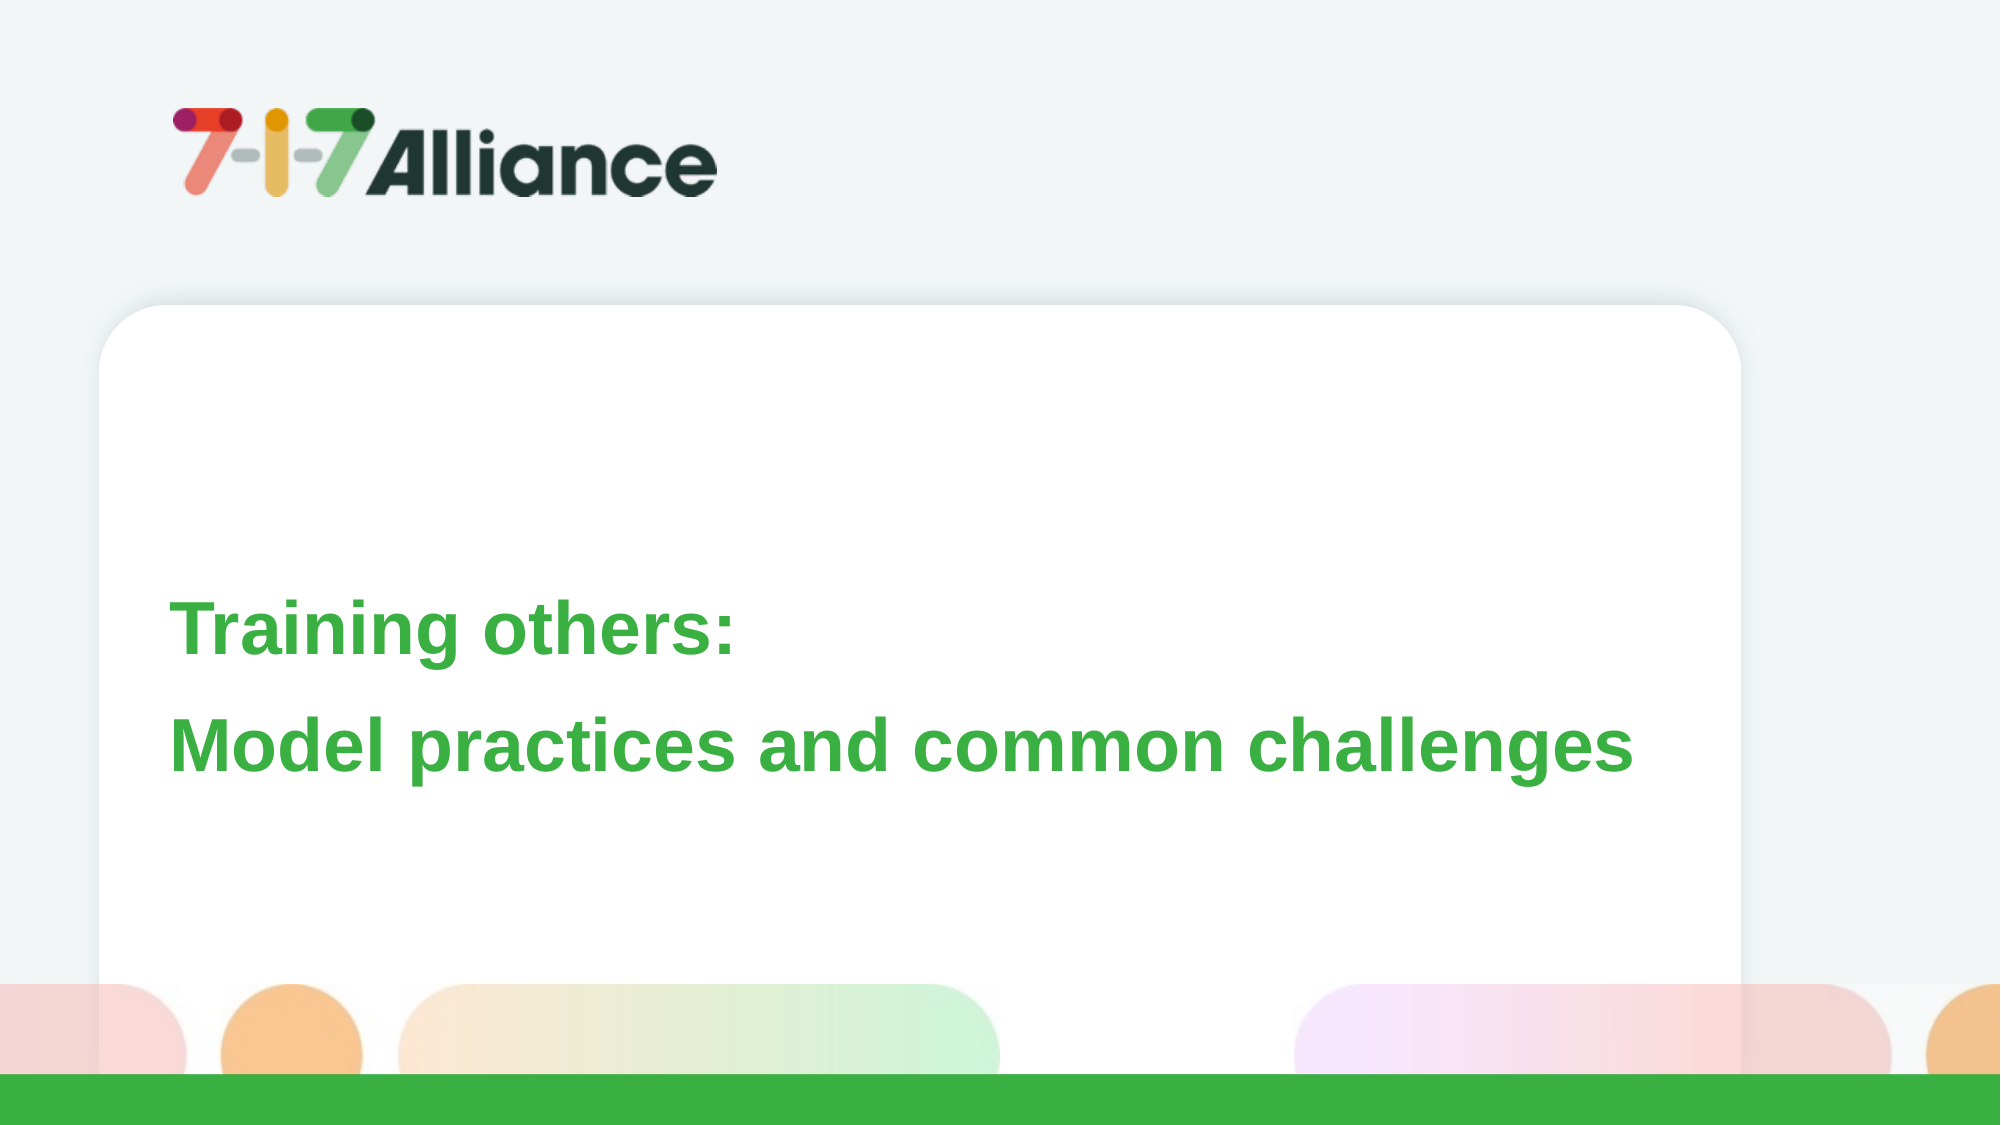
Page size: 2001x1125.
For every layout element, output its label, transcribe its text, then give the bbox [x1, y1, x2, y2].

picture [173, 108, 717, 197]
list Training others: Model practices and common challenges [154, 563, 1707, 876]
